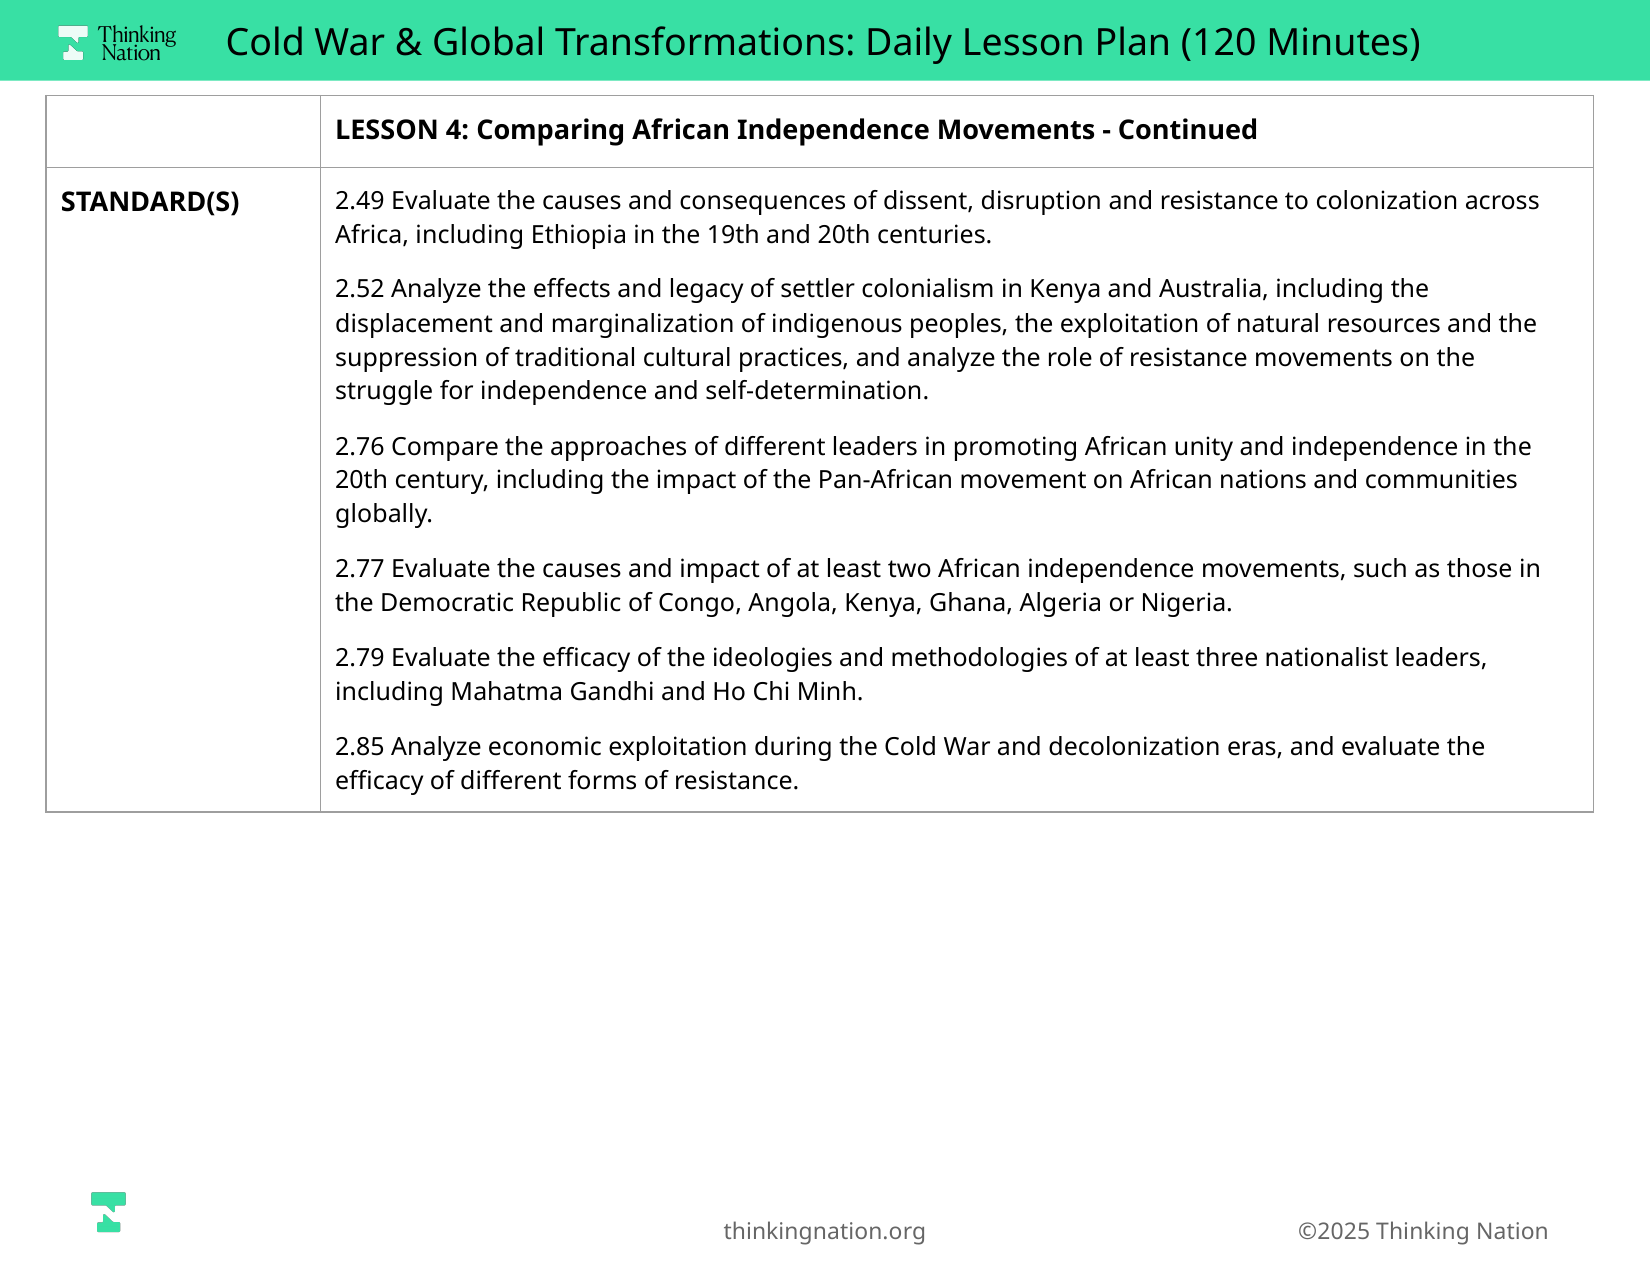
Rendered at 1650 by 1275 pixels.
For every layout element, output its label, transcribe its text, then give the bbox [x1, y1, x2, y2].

table_cell 2.49 Evaluate the causes and consequences of dissent, disruption and resistance to colonization across Africa, including Ethiopia in the 19th and 20th centuries. 2.52 Analyze the effects and legacy of settler colonialism in Kenya and Australia, including the displacement and marginalization of indigenous peoples, the exploitation of natural resources and the suppression of traditional cultural practices, and analyze the role of resistance movements on the struggle for independence and self-determination. 2.76 Compare the approaches of different leaders in promoting African unity and independence in the 20th century, including the impact of the Pan-African movement on African nations and communities globally. 2.77 Evaluate the causes and impact of at least two African independence movements, such as those in the Democratic Republic of Congo, Angola, Kenya, Ghana, Algeria or Nigeria. 2.79 Evaluate the efficacy of the ideologies and methodologies of at least three nationalist leaders, including Mahatma Gandhi and Ho Chi Minh. 2.85 Analyze economic exploitation during the Cold War and decolonization eras, and evaluate the efficacy of different forms of resistance. [321, 168, 1593, 811]
text_box ©2025 Thinking Nation [1174, 1200, 1566, 1240]
text_box Cold War & Global Transformations: Daily Lesson Plan (120 Minutes) [0, 0, 1650, 81]
table_header [47, 96, 320, 167]
table_cell STANDARD(S) [47, 168, 320, 811]
picture [45, 14, 180, 85]
text_box thinkingnation.org [629, 1200, 1021, 1240]
picture [80, 1184, 136, 1240]
table_header LESSON 4: Comparing African Independence Movements - Continued [321, 96, 1593, 167]
